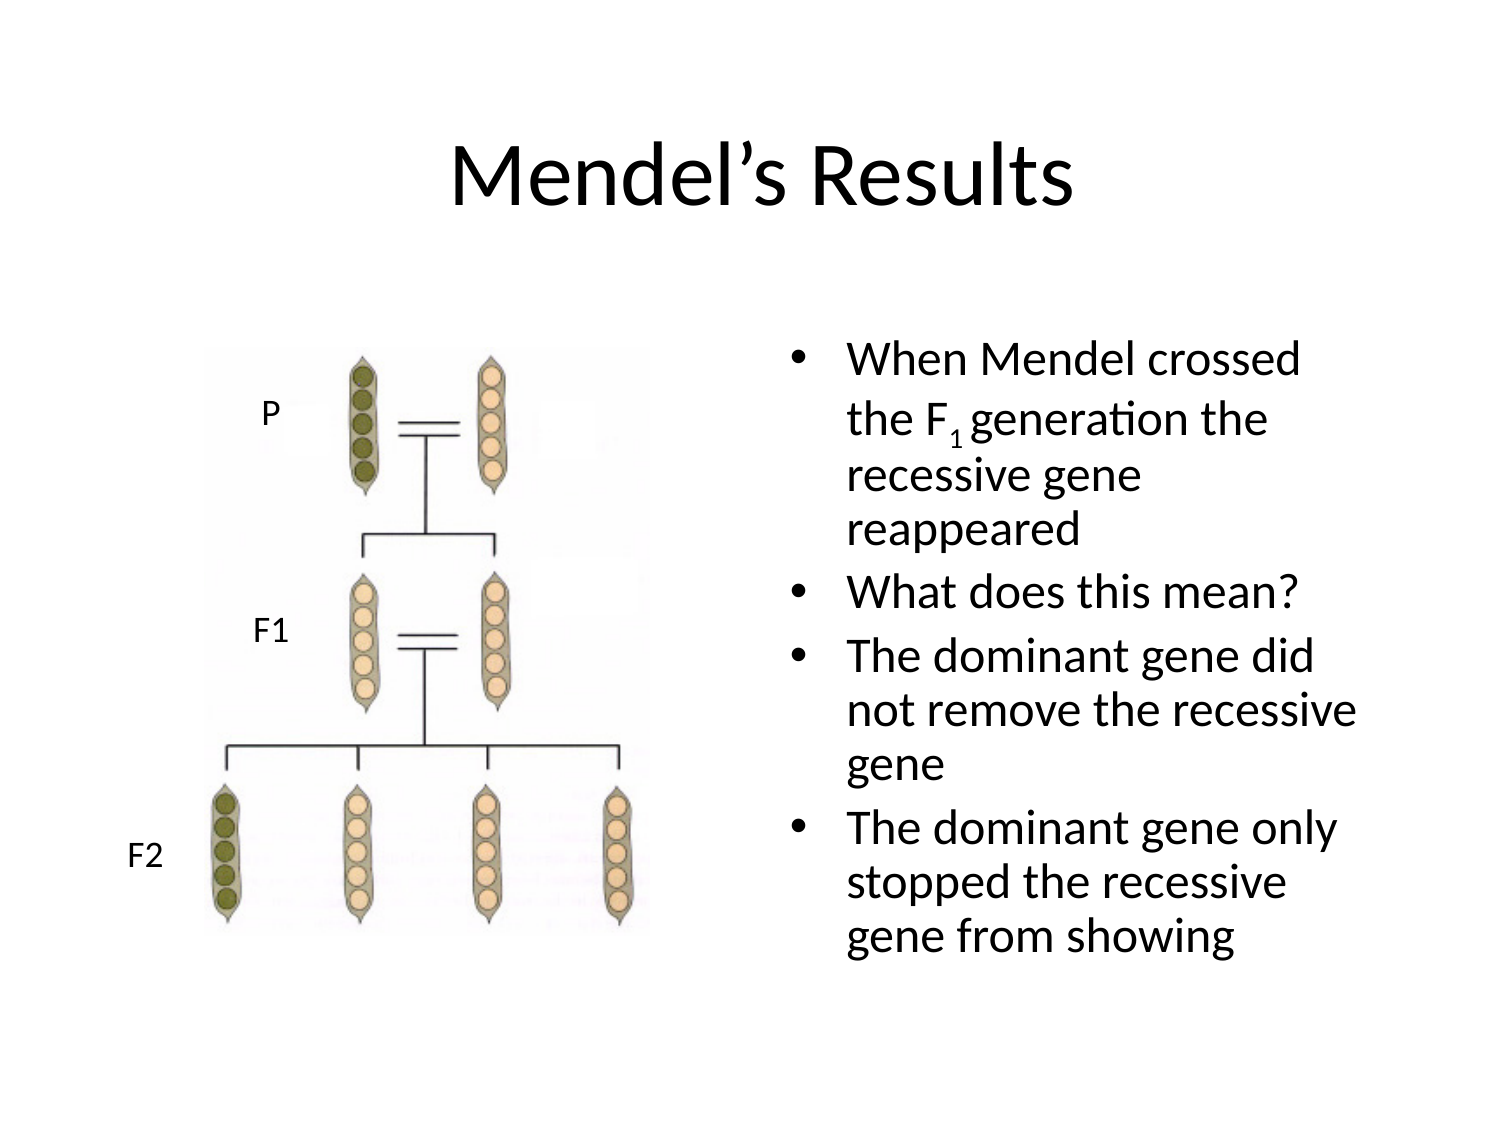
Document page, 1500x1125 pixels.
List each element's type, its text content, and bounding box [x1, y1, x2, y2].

title Mendel’s Results [112, 75, 1413, 263]
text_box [112, 347, 651, 936]
list When Mendel crossed the F1 generation the recessive gene reappeared What does this mean? The dominant gene did not remove the recessive gene The dominant gene only stopped the recessive gene from showing [774, 324, 1395, 1025]
